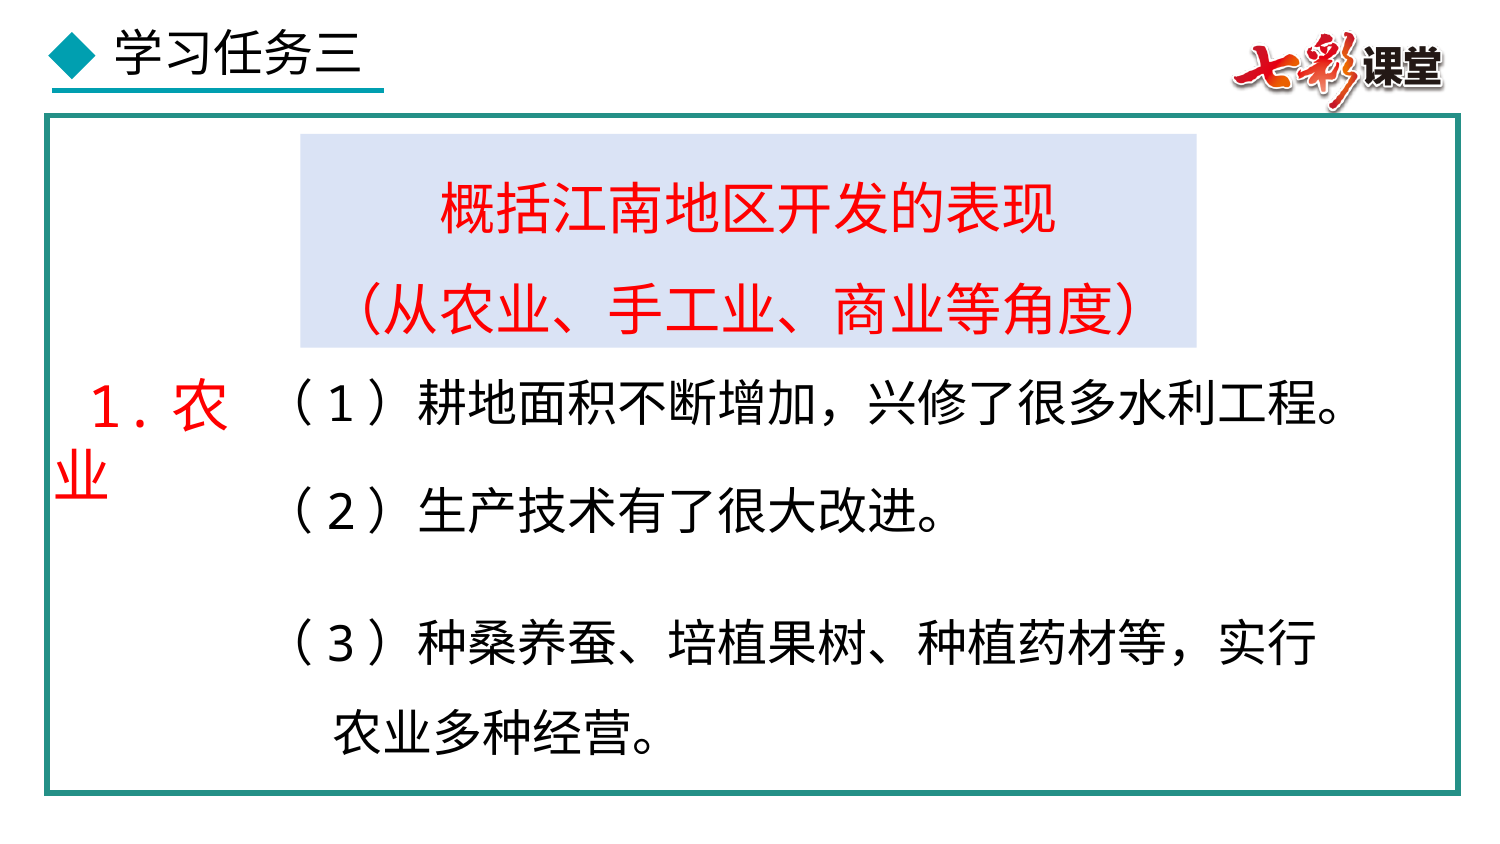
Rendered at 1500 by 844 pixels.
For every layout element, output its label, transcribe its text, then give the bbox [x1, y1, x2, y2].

text_box （3）种桑养蚕、培植果树、种植药材等，实行 农业多种经营。 [252, 575, 1343, 767]
picture [1228, 26, 1449, 113]
text_box 1.农业 [41, 363, 274, 515]
text_box （2）生产技术有了很大改进。 [252, 473, 1057, 545]
text_box （1）耕地面积不断增加，兴修了很多水利工程。 [274, 365, 1465, 438]
text_box 概括江南地区开发的表现 （从农业、手工业、商业等角度） [300, 133, 1197, 348]
